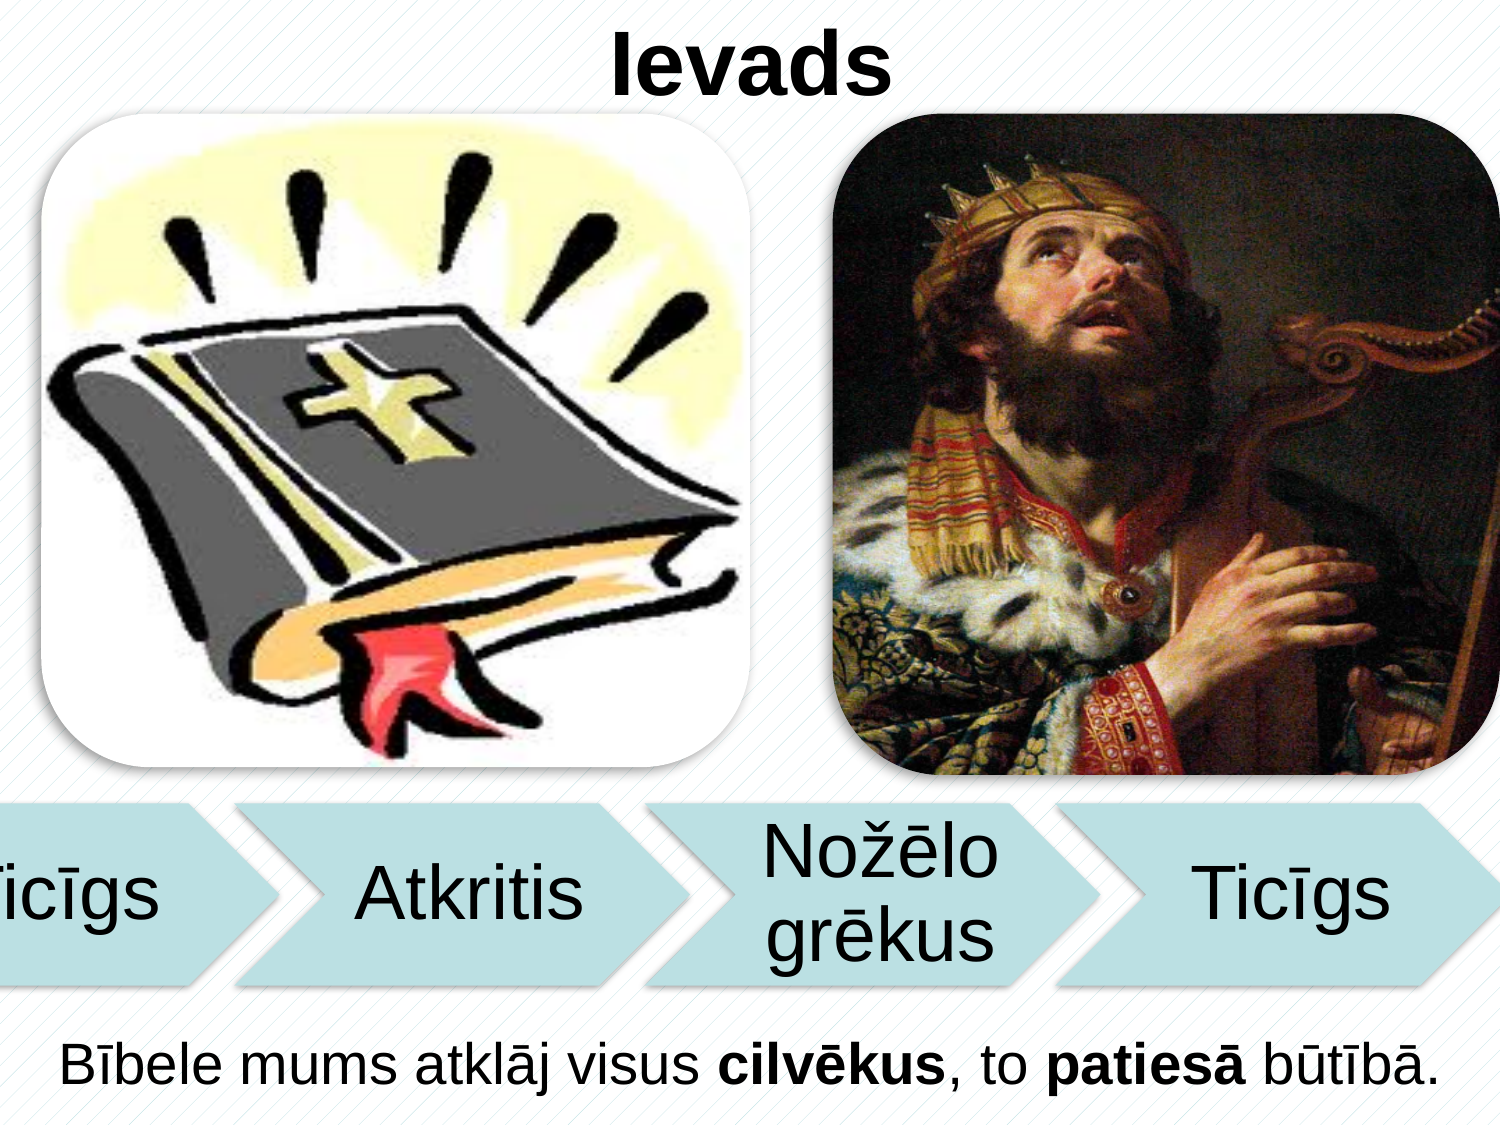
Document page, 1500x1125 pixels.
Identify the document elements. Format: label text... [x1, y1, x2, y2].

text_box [0, 692, 1500, 1097]
picture [41, 113, 751, 692]
title Ievads [76, 0, 1428, 118]
picture [832, 113, 1500, 776]
